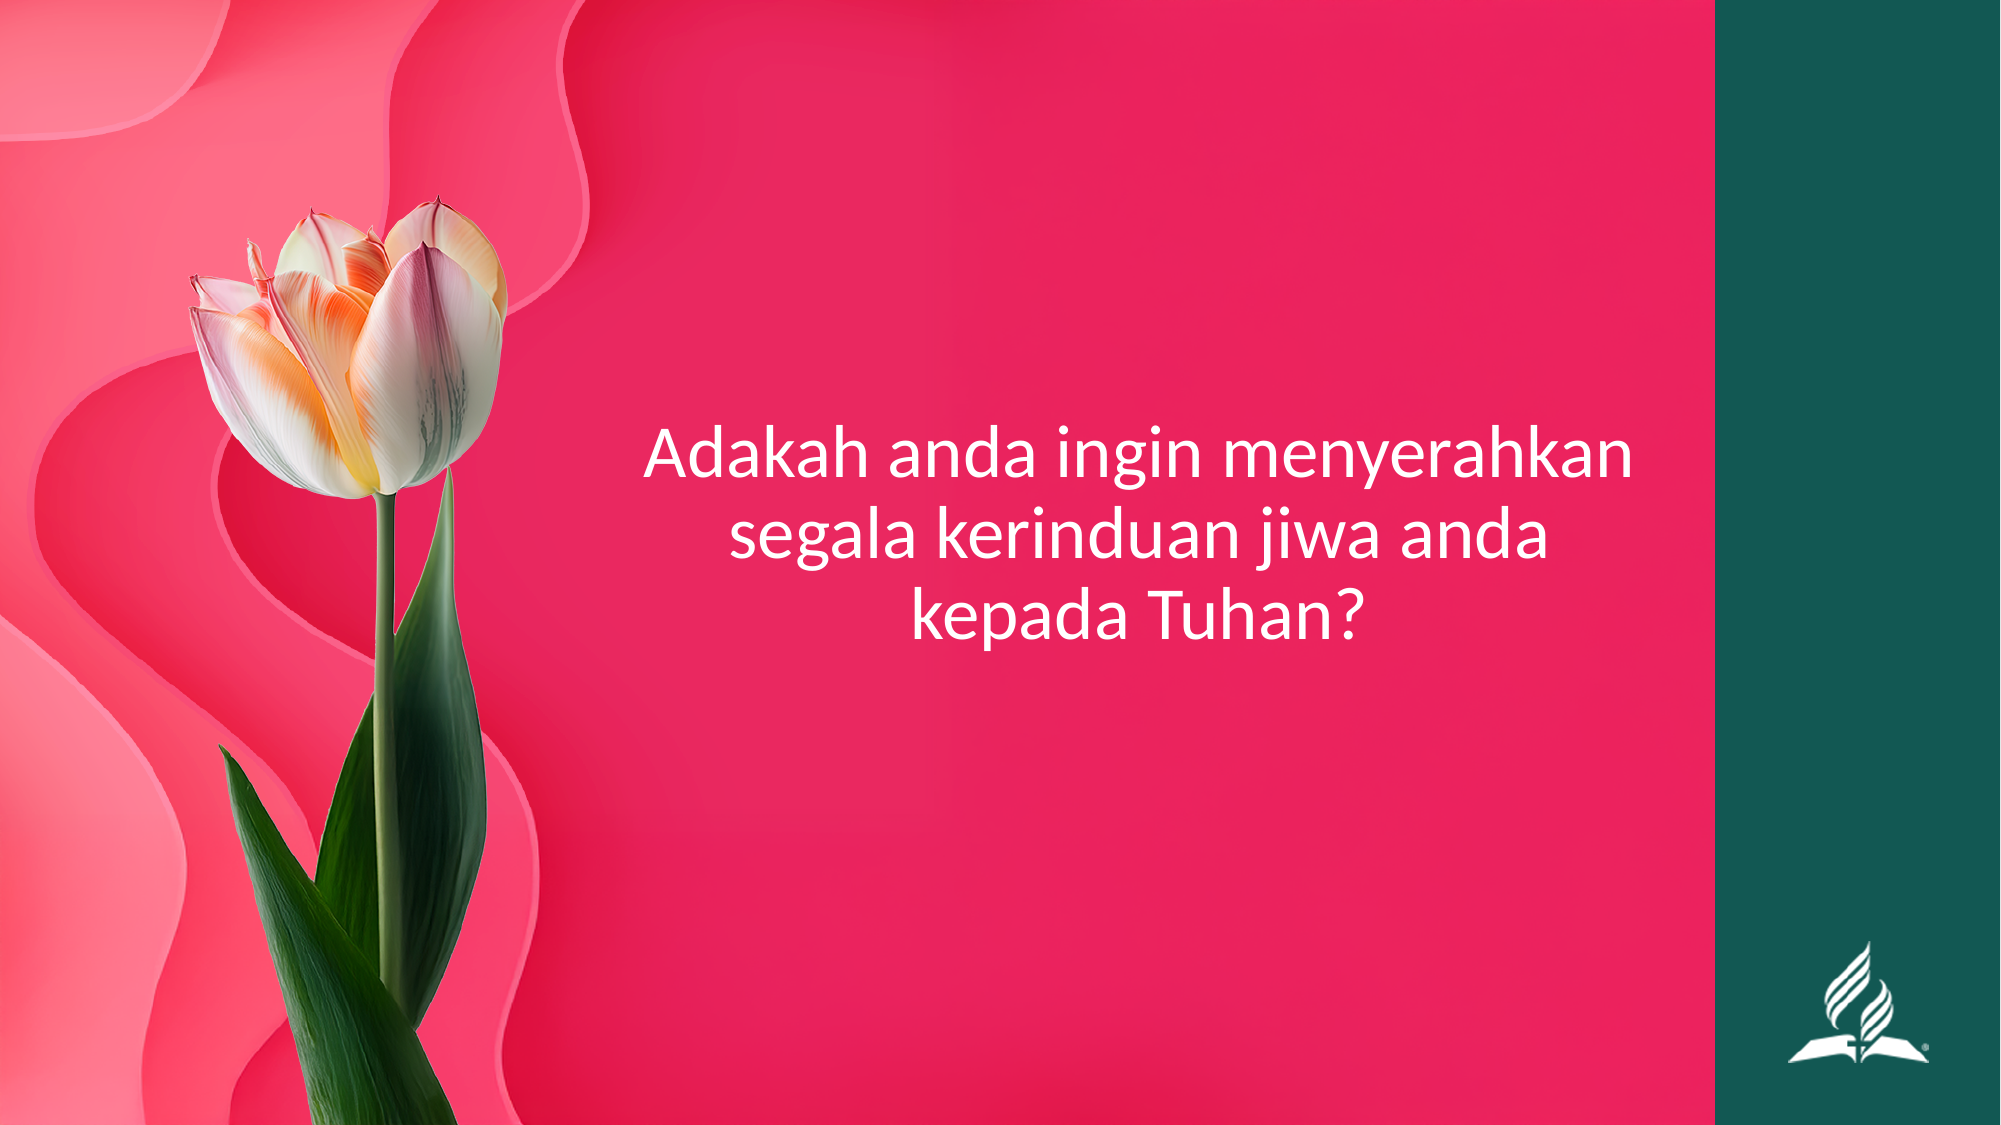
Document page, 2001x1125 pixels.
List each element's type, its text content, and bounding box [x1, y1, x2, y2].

picture [0, 0, 2001, 1125]
list Adakah anda ingin menyerahkan segala kerinduan jiwa anda kepada Tuhan? [602, 167, 1677, 958]
